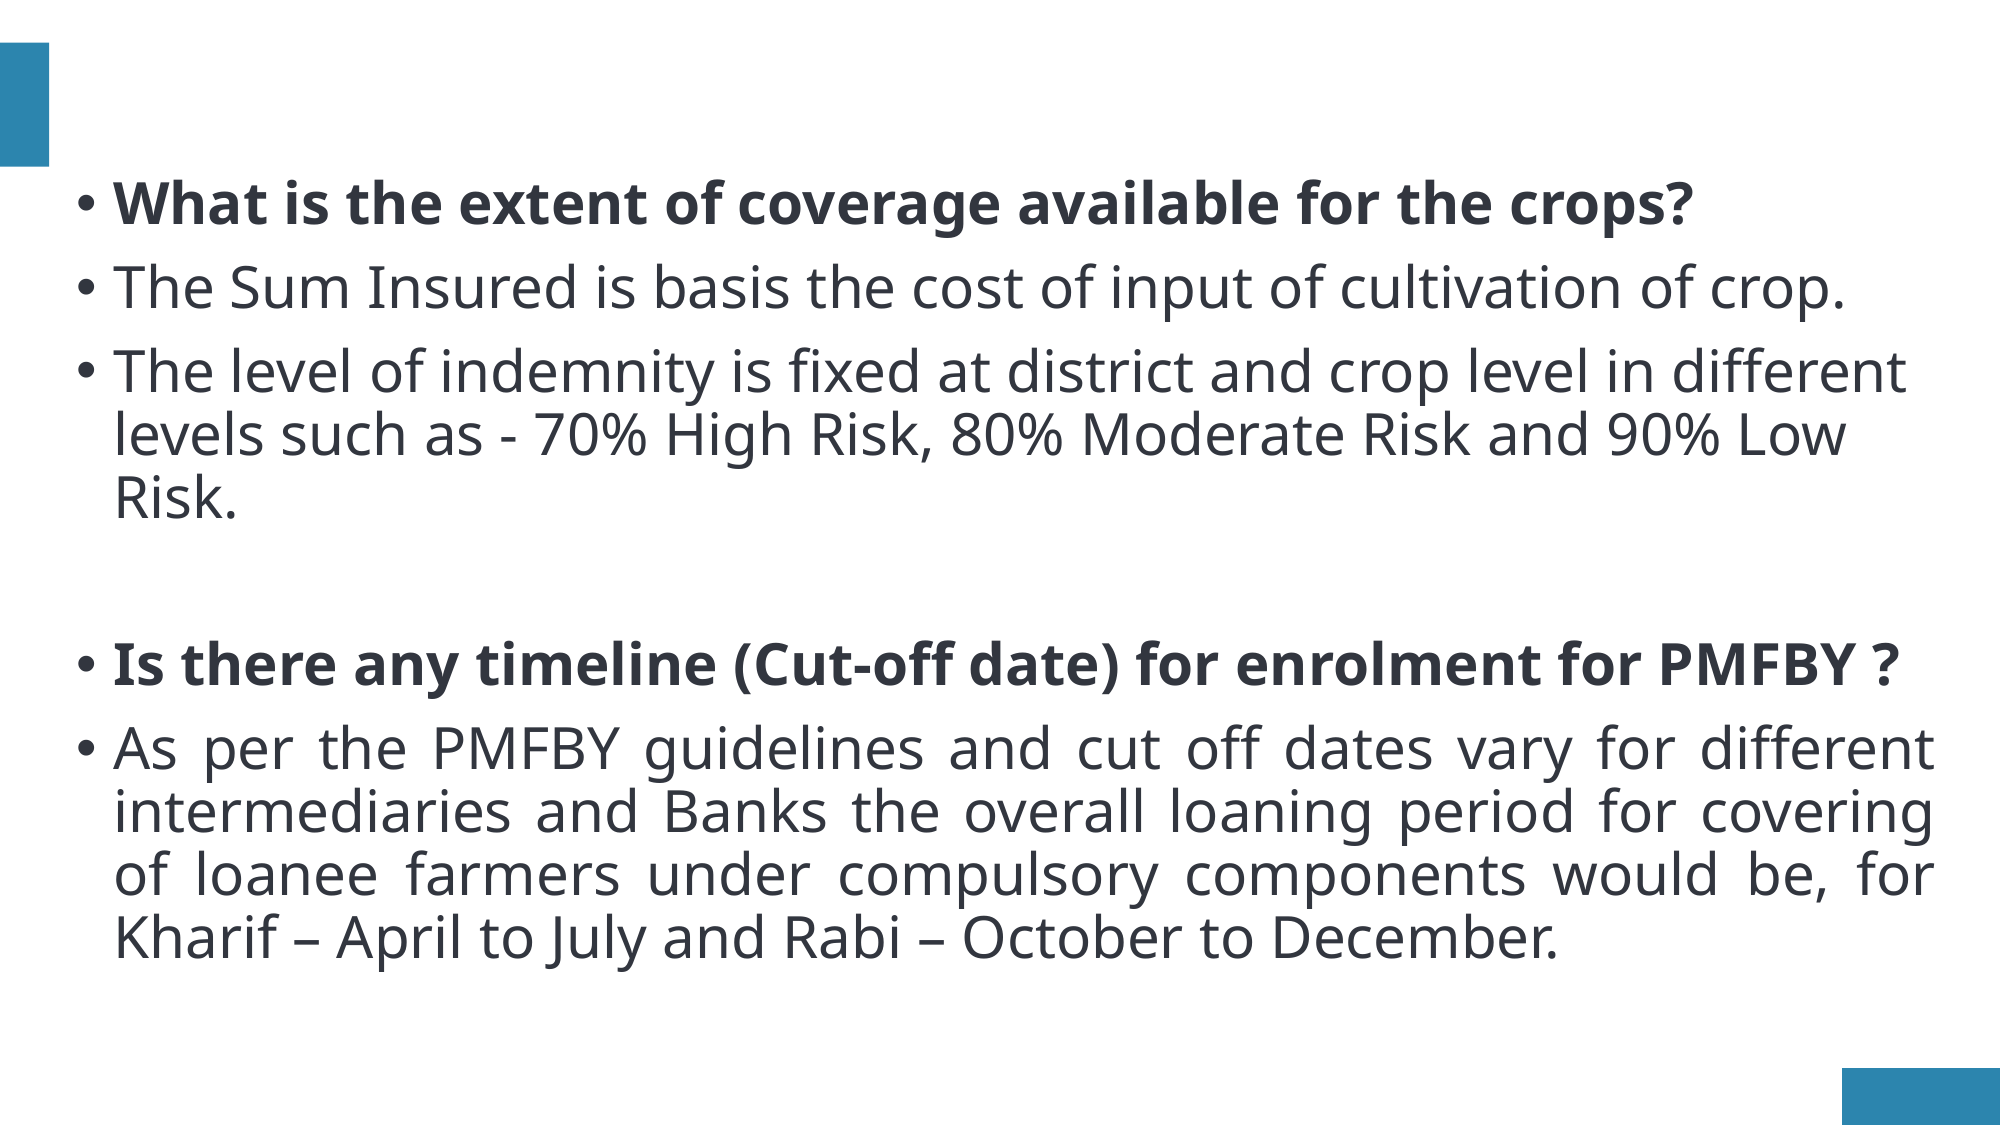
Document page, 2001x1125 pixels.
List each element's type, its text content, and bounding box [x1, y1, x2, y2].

list What is the extent of coverage available for the crops? The Sum Insured is basis the cost of input of cultivation of crop. The level of indemnity is fixed at district and crop level in different levels such as - 70% High Risk, 80% Moderate Risk and 90% Low Risk. Is there any timeline (Cut-off date) for enrolment for PMFBY ? As per the PMFBY guidelines and cut off dates vary for different intermediaries and Banks the overall loaning period for covering of loanee farmers under compulsory components would be, for Kharif – April to July and Rabi – October to December. [60, 75, 1951, 1014]
